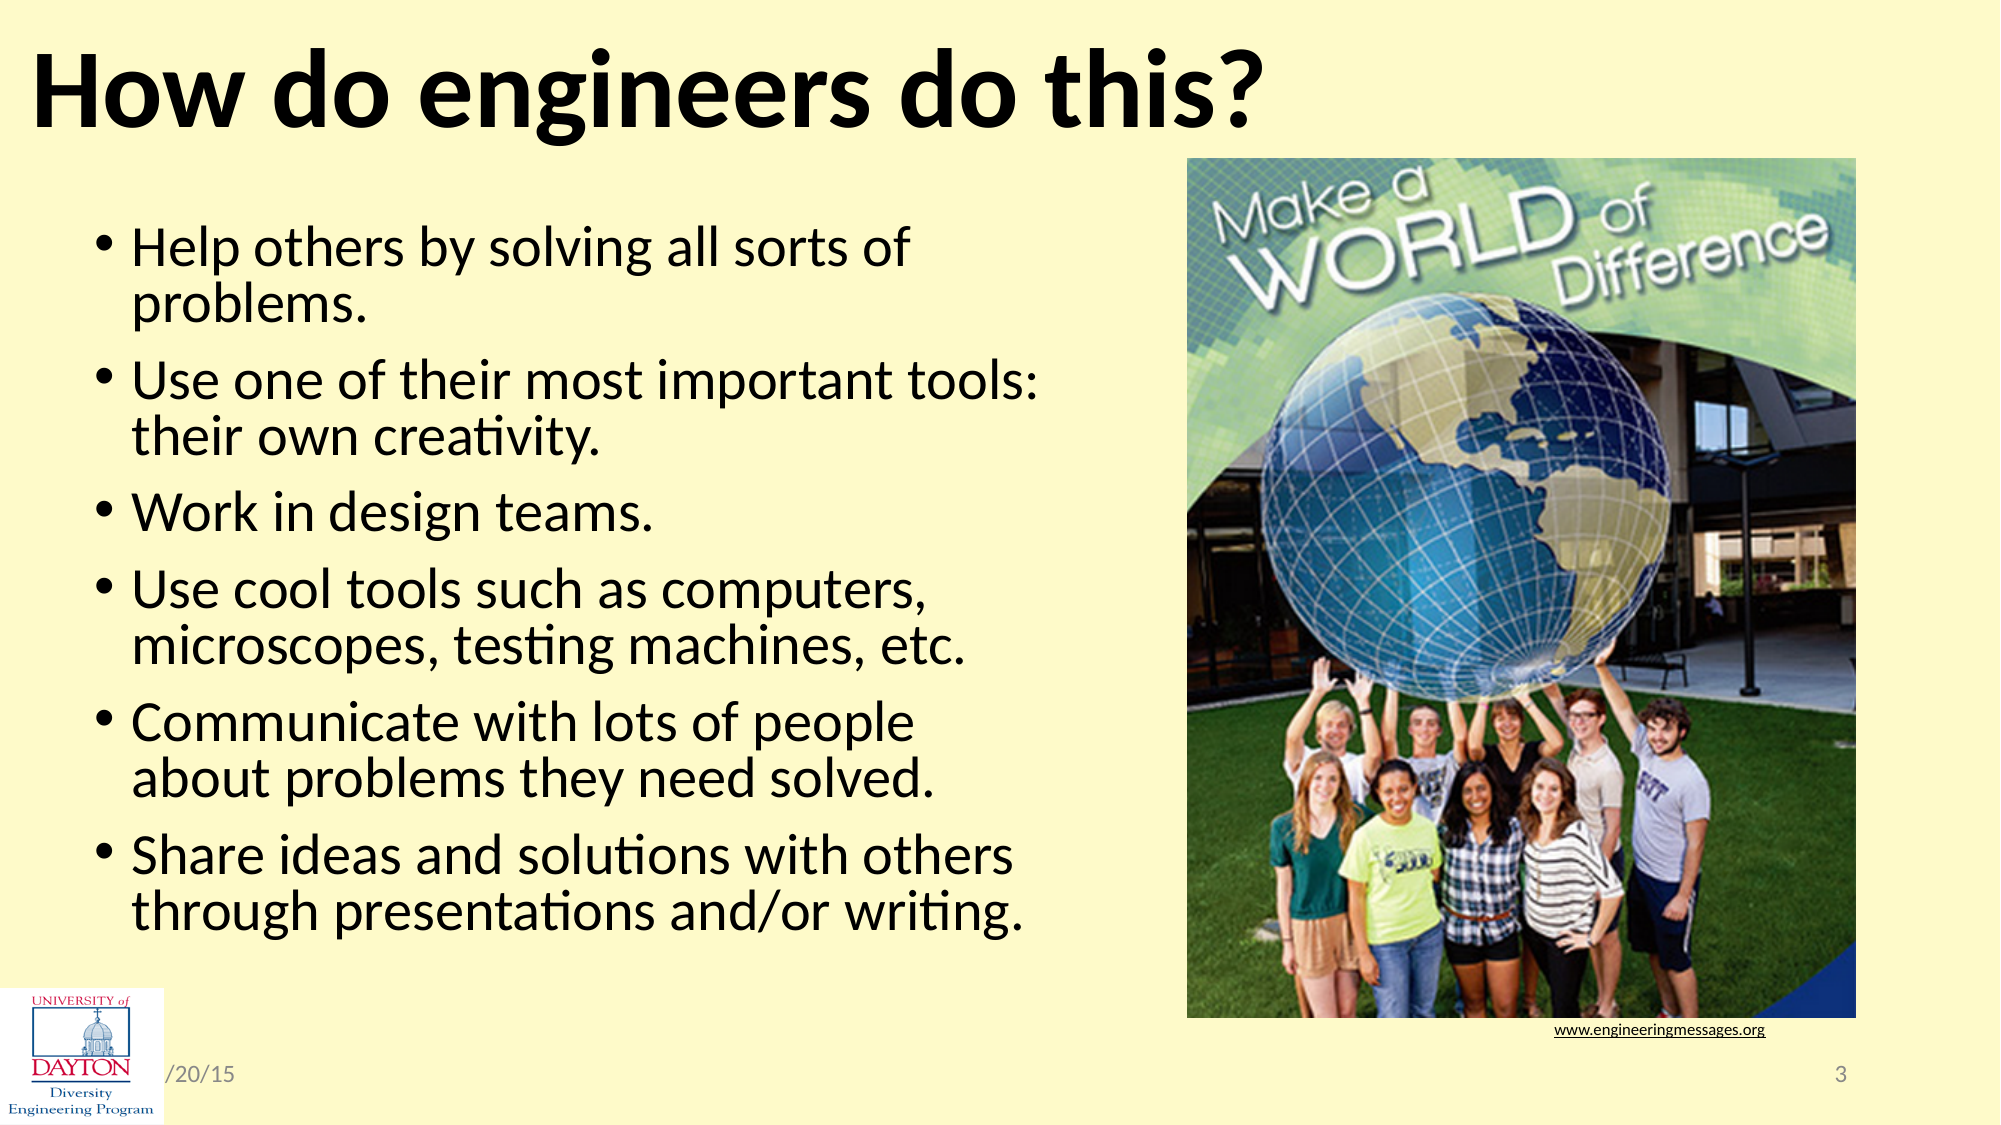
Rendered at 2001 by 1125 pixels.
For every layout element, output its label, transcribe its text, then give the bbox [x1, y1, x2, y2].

list Help others by solving all sorts of problems. Use one of their most important tools: their own creativity. Work in design teams. Use cool tools such as computers, microscopes, testing machines, etc. Communicate with lots of people about problems they need solved. Share ideas and solutions with others through presentations and/or writing. [79, 214, 1056, 997]
picture [1186, 158, 1856, 1018]
title How do engineers do this? [16, 9, 1742, 174]
text_box www.engineeringmessages.org [1539, 1027, 1789, 1047]
picture [0, 988, 165, 1125]
